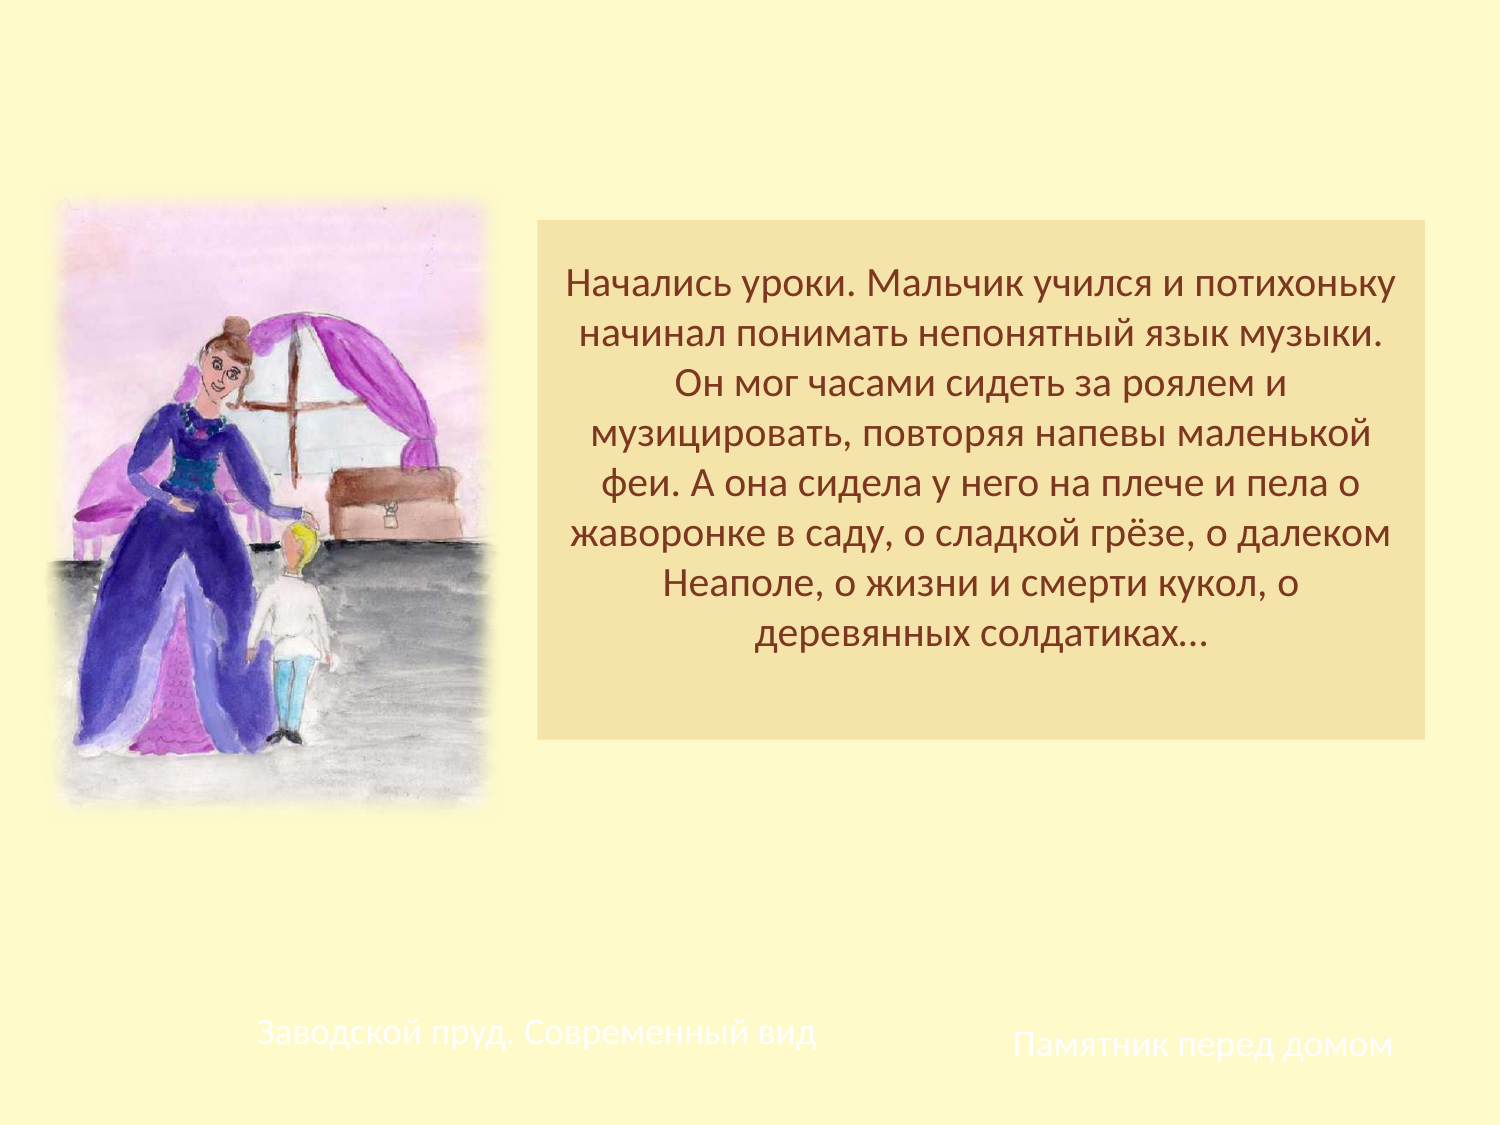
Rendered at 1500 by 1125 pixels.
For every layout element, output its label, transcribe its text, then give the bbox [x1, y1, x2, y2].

text_box Заводской пруд. Современный вид [242, 999, 916, 1060]
text_box Памятник перед домом [998, 1011, 1500, 1072]
picture [41, 184, 503, 823]
title Начались уроки. Мальчик учился и потихоньку начинал понимать непонятный язык музыки. Он мог часами сидеть за роялем и музицировать, повторяя напевы маленькой феи. А она сидела у него на плече и пела о жаворонке в саду, о сладкой грёзе, о далеком Неаполе, о жизни и смерти кукол, о деревянных солдатиках… [537, 219, 1425, 740]
